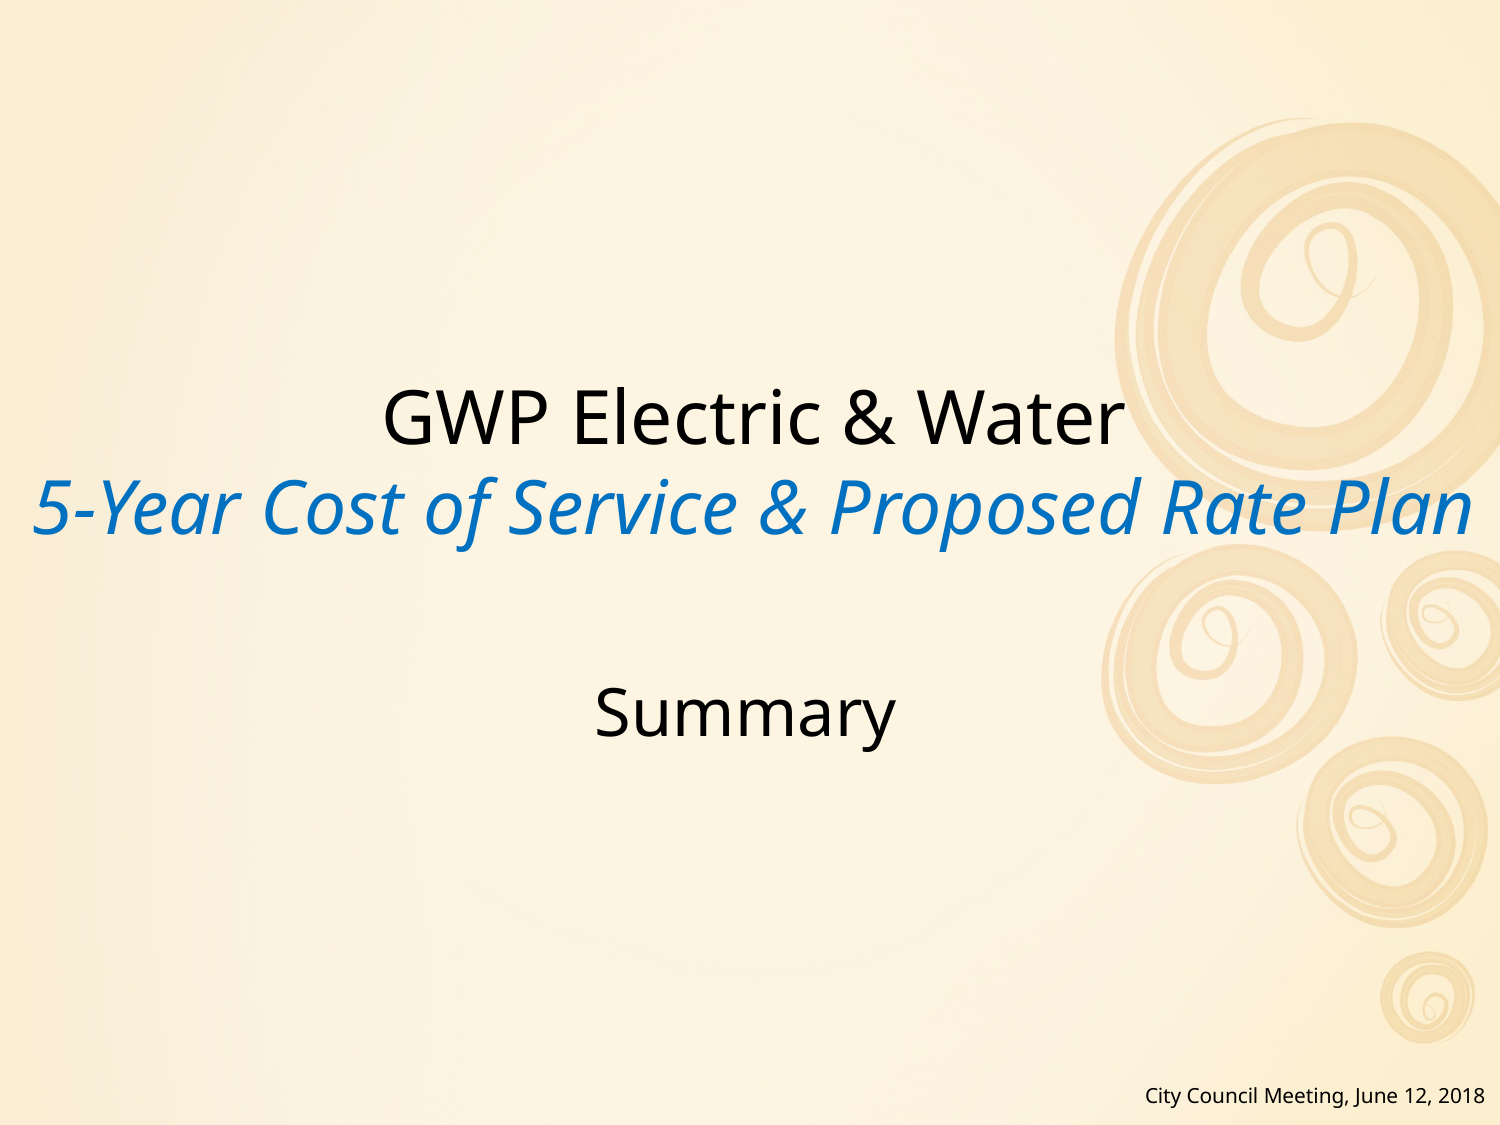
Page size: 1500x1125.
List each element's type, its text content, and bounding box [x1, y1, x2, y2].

text_box Summary [0, 662, 1496, 802]
text_box City Council Meeting, June 12, 2018 [1025, 1049, 1500, 1125]
text_box GWP Electric & Water 5-Year Cost of Service & Proposed Rate Plan [4, 362, 1500, 488]
text_box [2, 260, 1500, 503]
picture [0, 0, 1500, 1125]
